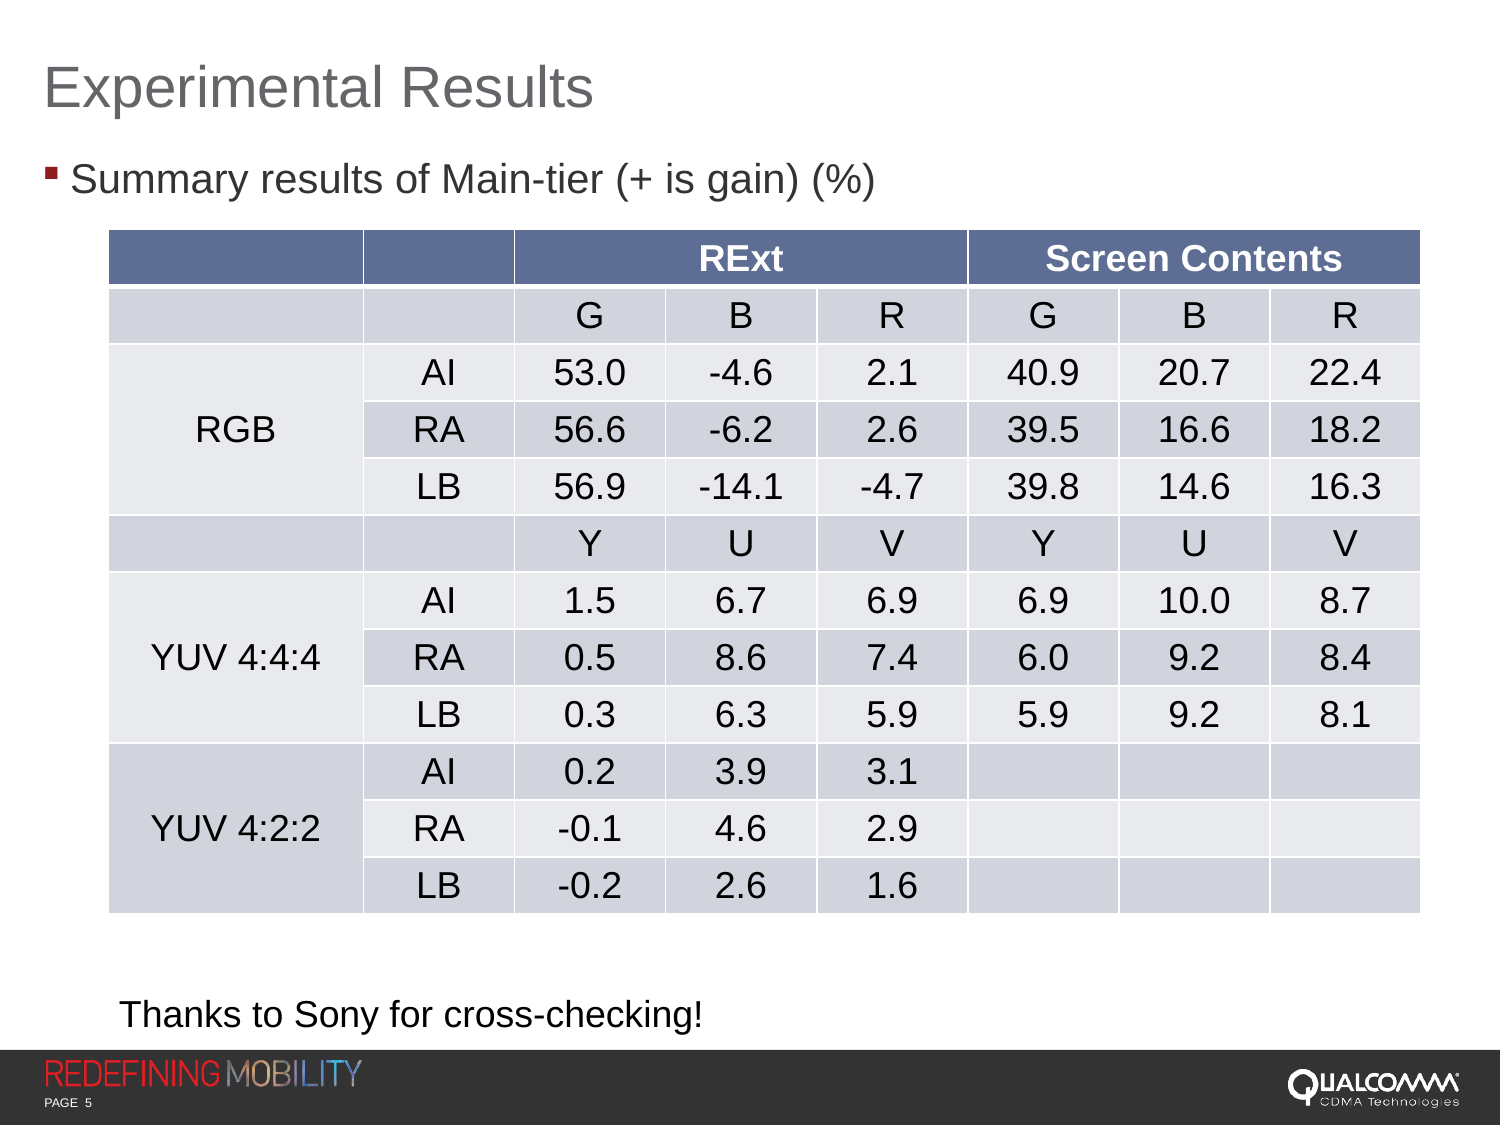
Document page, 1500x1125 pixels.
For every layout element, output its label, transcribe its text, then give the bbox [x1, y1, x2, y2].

table_cell [969, 744, 1118, 799]
table_cell 39.8 [969, 459, 1118, 514]
table_cell 40.9 [969, 345, 1118, 400]
table_cell -4.6 [666, 345, 816, 400]
table_cell [364, 289, 514, 343]
table_cell 2.1 [818, 345, 967, 400]
table_cell 9.2 [1120, 687, 1269, 742]
table_cell 1.5 [515, 573, 665, 628]
table_cell 6.3 [666, 687, 816, 742]
table_cell -4.7 [818, 459, 967, 514]
table_cell 4.6 [666, 801, 816, 856]
table_cell 8.1 [1271, 687, 1420, 742]
table_cell [1120, 858, 1269, 913]
table_cell [1271, 801, 1420, 856]
table_cell 2.9 [818, 801, 967, 856]
table_cell 14.6 [1120, 459, 1269, 514]
title Experimental Results [28, 44, 1462, 138]
table_cell LB [364, 459, 514, 514]
table_cell 10.0 [1120, 573, 1269, 628]
table_cell [364, 516, 514, 571]
table_cell V [818, 516, 967, 571]
table_cell -0.1 [515, 801, 665, 856]
table_cell 8.6 [666, 630, 816, 685]
table_cell 16.6 [1120, 402, 1269, 457]
table_cell AI [364, 573, 514, 628]
table_cell [109, 289, 363, 343]
table_cell 20.7 [1120, 345, 1269, 400]
table_cell 7.4 [818, 630, 967, 685]
picture [1278, 1058, 1478, 1114]
table_header Screen Contents [969, 230, 1420, 284]
table_cell B [666, 289, 816, 343]
table_cell -6.2 [666, 402, 816, 457]
table_cell LB [364, 687, 514, 742]
table_cell 53.0 [515, 345, 665, 400]
table_cell 6.0 [969, 630, 1118, 685]
table_cell RA [364, 630, 514, 685]
table_header [109, 230, 363, 284]
table_cell 6.9 [818, 573, 967, 628]
table_cell 9.2 [1120, 630, 1269, 685]
table_cell R [818, 289, 967, 343]
table_cell 5.9 [818, 687, 967, 742]
table_cell 6.9 [969, 573, 1118, 628]
table_cell [969, 801, 1118, 856]
table_cell [1271, 744, 1420, 799]
table_cell Y [969, 516, 1118, 571]
table_cell -0.2 [515, 858, 665, 913]
text_box Thanks to Sony for cross-checking! [104, 982, 1123, 1042]
table_cell 6.7 [666, 573, 816, 628]
table_cell 8.7 [1271, 573, 1420, 628]
table_cell 0.5 [515, 630, 665, 685]
table_cell 8.4 [1271, 630, 1420, 685]
table_cell 18.2 [1271, 402, 1420, 457]
table_cell Y [515, 516, 665, 571]
table_cell YUV 4:4:4 [109, 573, 363, 742]
table_header [364, 230, 514, 284]
table_cell 0.2 [515, 744, 665, 799]
table_cell [1120, 801, 1269, 856]
picture [30, 1048, 372, 1099]
table_cell [109, 516, 363, 571]
table_cell RA [364, 402, 514, 457]
table_cell RA [364, 801, 514, 856]
table_cell G [969, 289, 1118, 343]
table_cell [1120, 744, 1269, 799]
table_cell R [1271, 289, 1420, 343]
table_cell 2.6 [666, 858, 816, 913]
table_cell 3.9 [666, 744, 816, 799]
table_cell AI [364, 744, 514, 799]
table_cell RGB [109, 345, 363, 514]
table_cell 5.9 [969, 687, 1118, 742]
table_cell 56.6 [515, 402, 665, 457]
table_cell 2.6 [818, 402, 967, 457]
table_cell U [666, 516, 816, 571]
table_cell V [1271, 516, 1420, 571]
table_cell [969, 858, 1118, 913]
table_cell 39.5 [969, 402, 1118, 457]
table_cell AI [364, 345, 514, 400]
table_cell -14.1 [666, 459, 816, 514]
table_cell [1271, 858, 1420, 913]
table_cell 0.3 [515, 687, 665, 742]
table_cell U [1120, 516, 1269, 571]
table_cell 1.6 [818, 858, 967, 913]
table_cell 56.9 [515, 459, 665, 514]
table_cell 3.1 [818, 744, 967, 799]
table_cell G [515, 289, 665, 343]
table_cell 16.3 [1271, 459, 1420, 514]
table_cell YUV 4:2:2 [109, 744, 363, 913]
table_cell LB [364, 858, 514, 913]
table_cell 22.4 [1271, 345, 1420, 400]
table_header RExt [515, 230, 967, 284]
table_cell B [1120, 289, 1269, 343]
list Summary results of Main-tier (+ is gain) (%) [26, 148, 1457, 1021]
